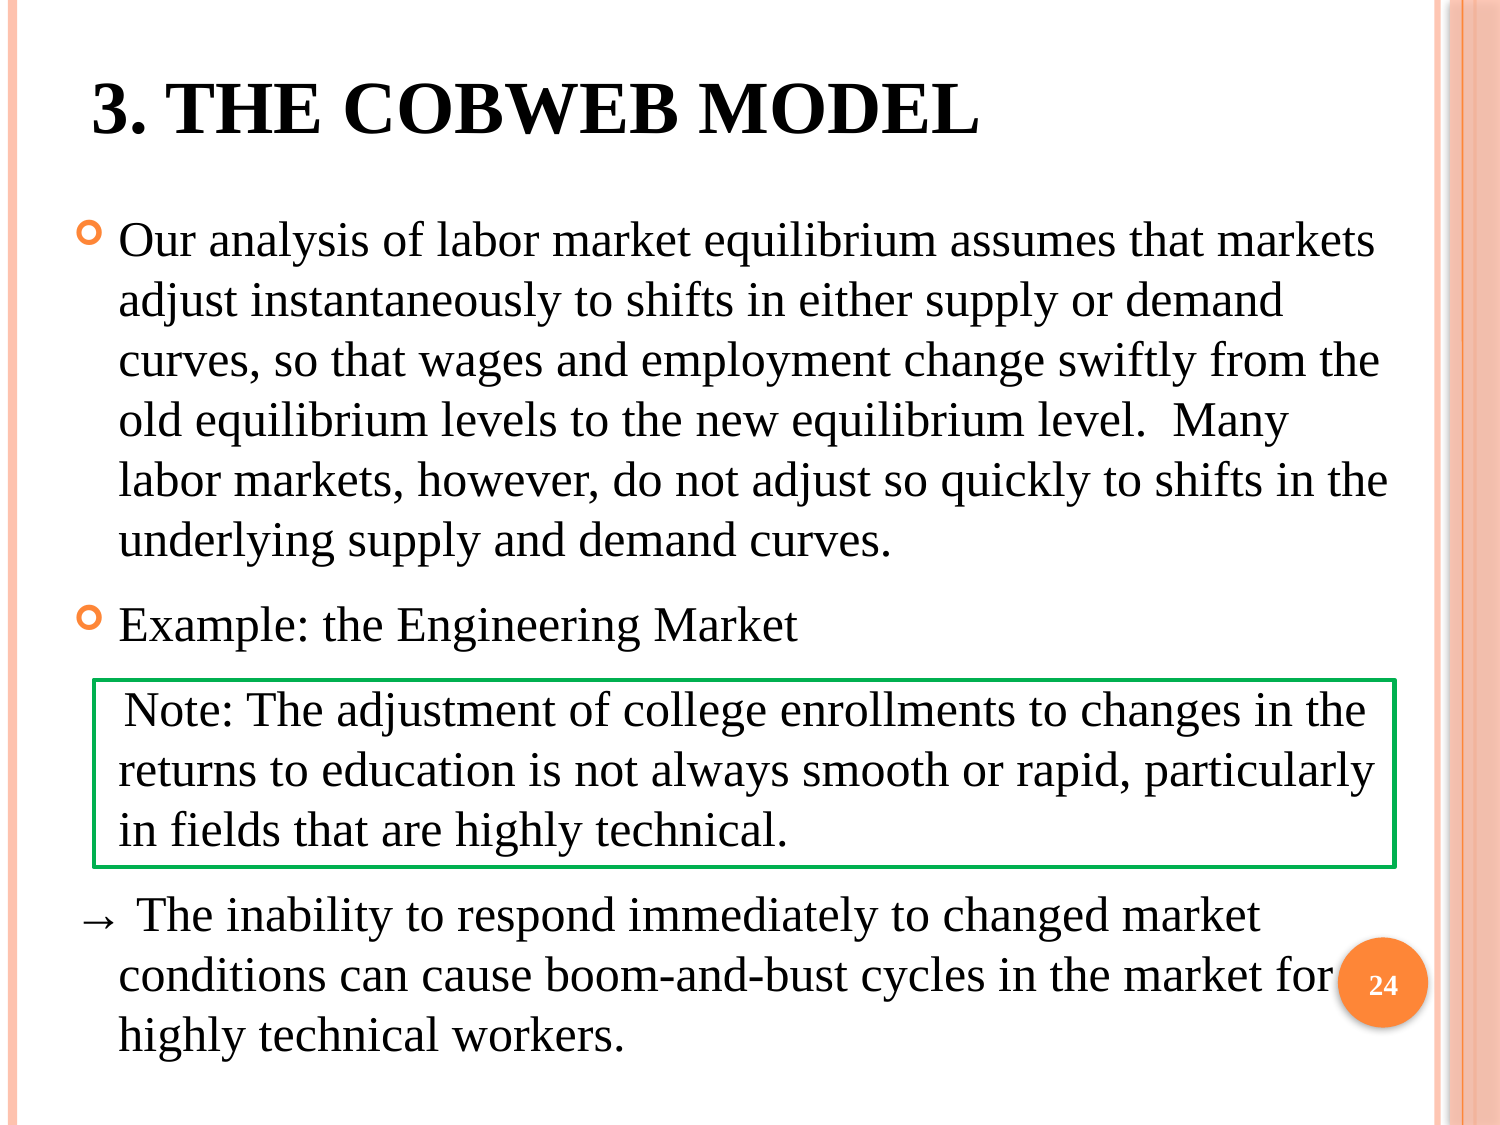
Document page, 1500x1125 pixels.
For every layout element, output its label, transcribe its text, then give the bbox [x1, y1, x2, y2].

slide_number 24 [1333, 940, 1434, 1026]
list Our analysis of labor market equilibrium assumes that markets adjust instantaneously to shifts in either supply or demand curves, so that wages and employment change swiftly from the old equilibrium levels to the new equilibrium level. Many labor markets, however, do not adjust so quickly to shifts in the underlying supply and demand curves. Example: the Engineering Market Note: The adjustment of college enrollments to changes in the returns to education is not always smooth or rapid, particularly in fields that are highly technical. → The inability to respond immediately to changed market conditions can cause boom-and-bust cycles in the market for highly technical workers. [58, 198, 1409, 1082]
title 3. THE COBWEB MODEL [76, 19, 1395, 188]
text_box [92, 678, 1397, 869]
